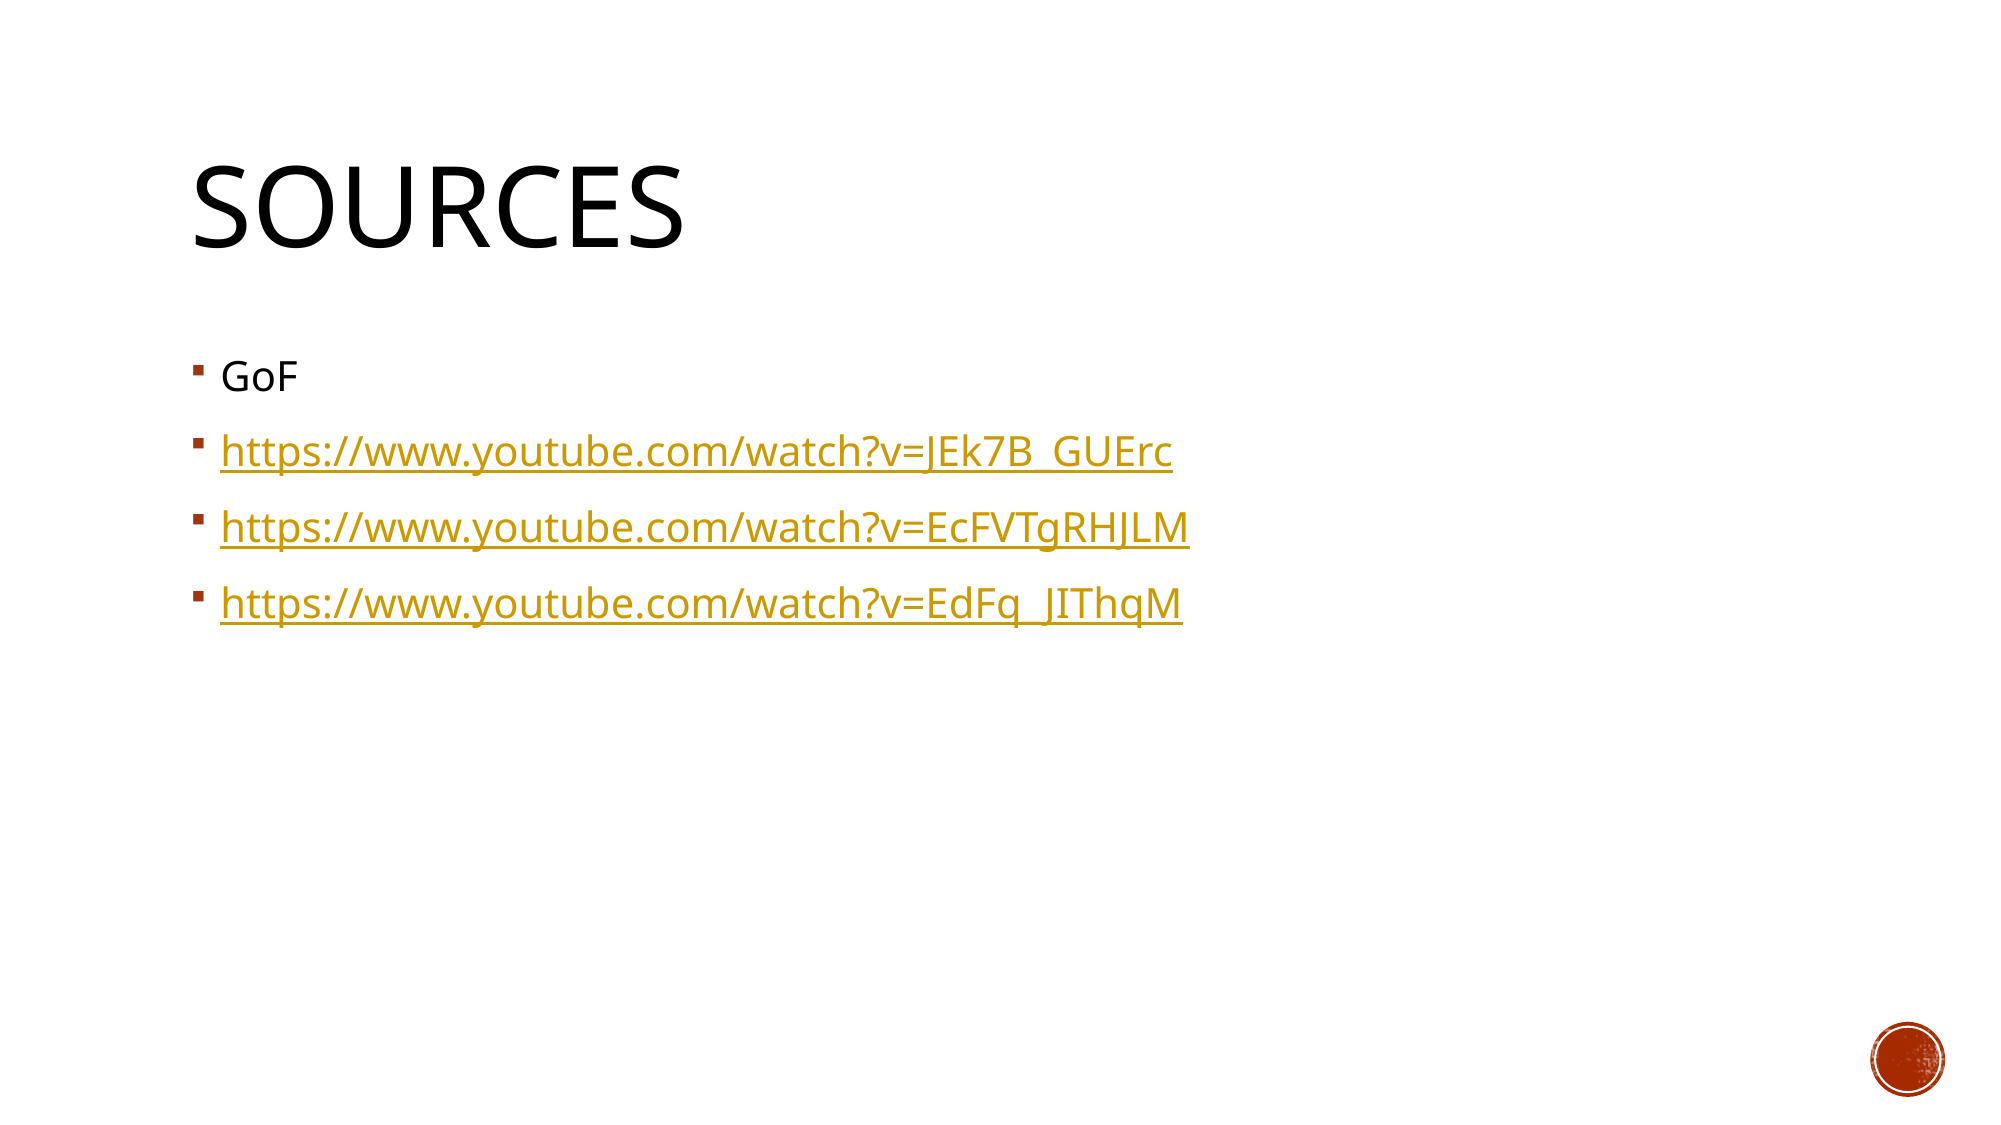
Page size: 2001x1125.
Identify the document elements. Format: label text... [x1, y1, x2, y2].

title Sources [175, 79, 1826, 344]
list GoF https://www.youtube.com/watch?v=JEk7B_GUErc https://www.youtube.com/watch?v=EcFVTgRHJLM https://www.youtube.com/watch?v=EdFq_JIThqM [175, 348, 1826, 1013]
